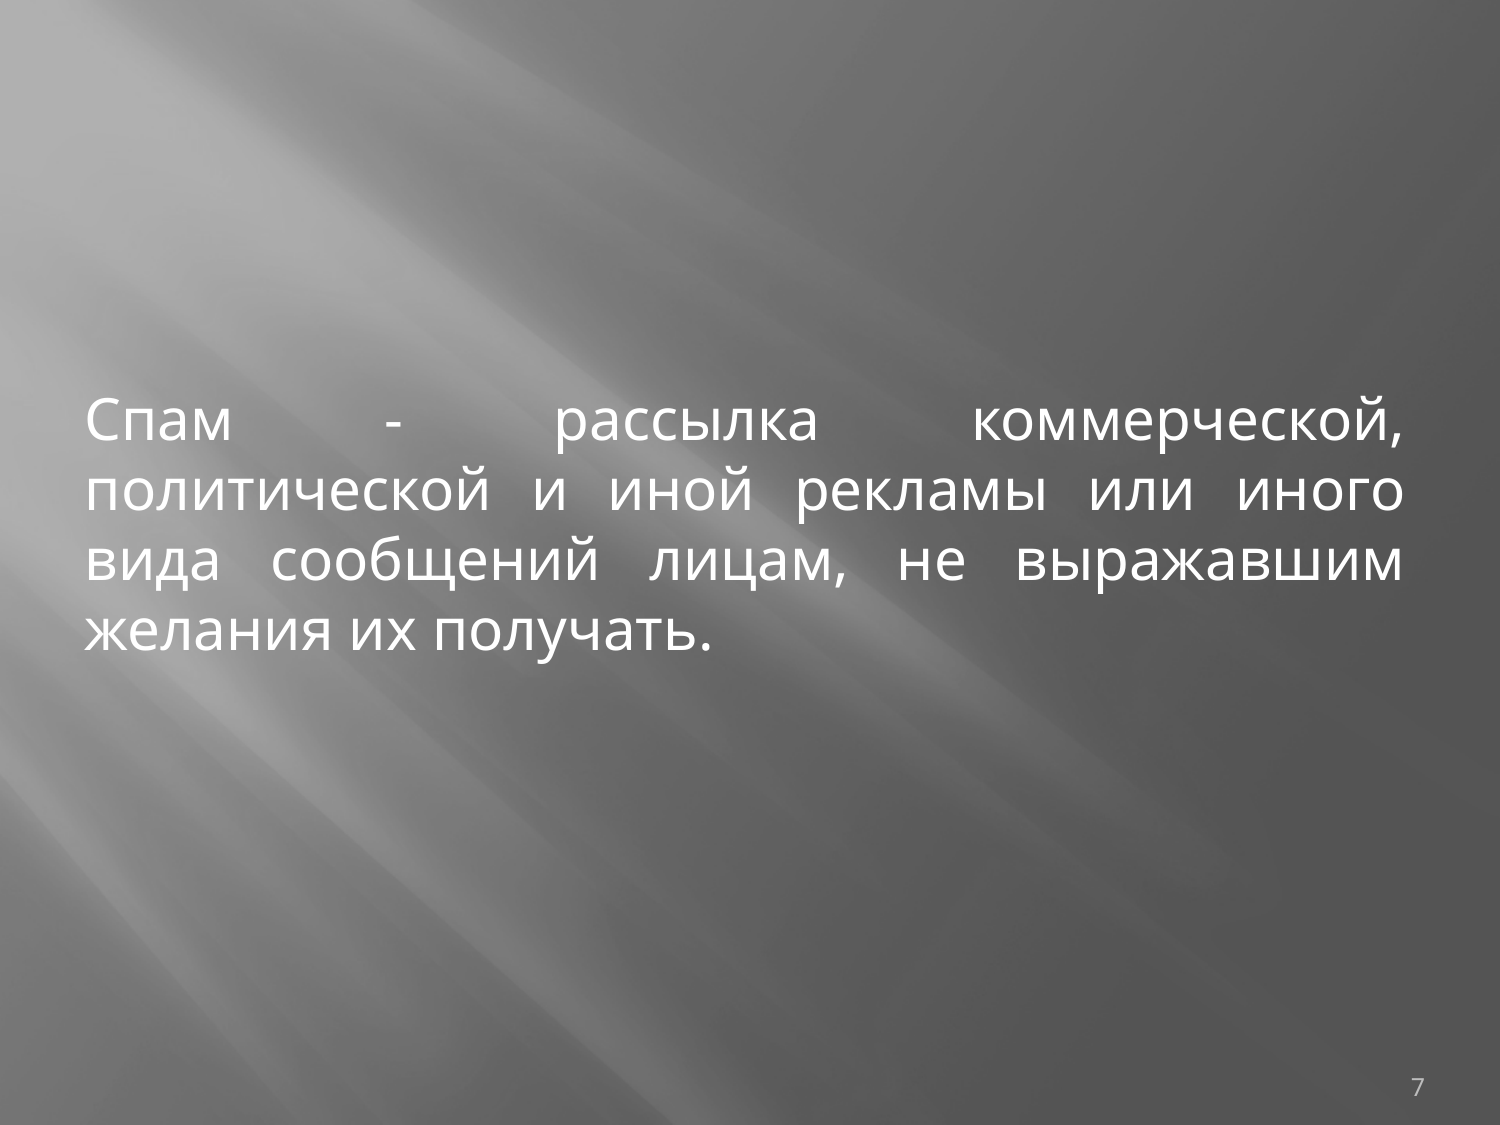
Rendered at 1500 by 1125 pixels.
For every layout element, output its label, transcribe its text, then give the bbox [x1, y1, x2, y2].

list Спам - рассылка коммерческой, политической и иной рекламы или иного вида сообщений лицам, не выражавшим желания их получать. [70, 375, 1421, 715]
slide_number 7 [1299, 1052, 1425, 1113]
